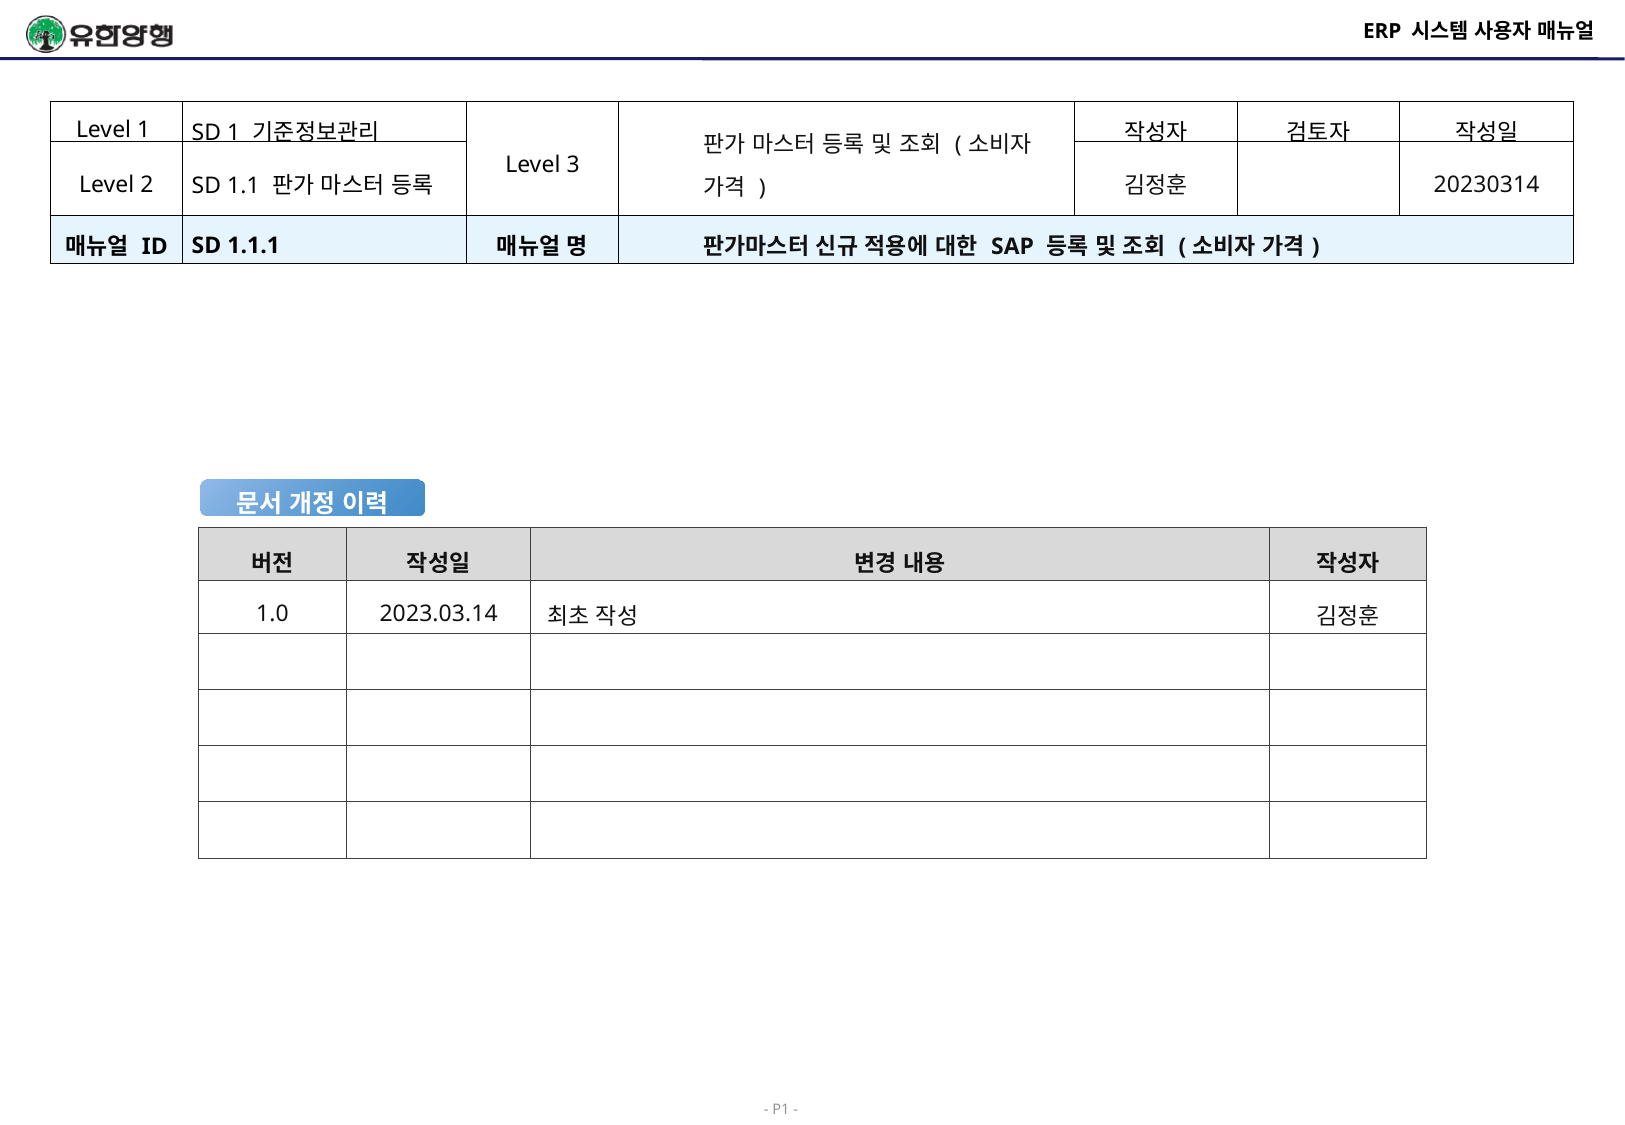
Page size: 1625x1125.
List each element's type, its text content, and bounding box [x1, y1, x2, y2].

table_header 작성자 [1270, 528, 1426, 580]
table_cell [1270, 746, 1426, 801]
table_header 작성자 [1075, 102, 1237, 141]
title ERP 시스템 사용자 매뉴얼 [905, 0, 1610, 132]
table_header 변경 내용 [531, 528, 1269, 580]
table_header SD 1 기준정보관리 [183, 102, 466, 141]
table_cell 김정훈 [1075, 142, 1237, 215]
table_cell [199, 634, 346, 689]
table_header 버전 [199, 528, 346, 580]
text_box 문서 개정 이력 [200, 479, 425, 516]
table_cell [347, 746, 530, 801]
table_cell 1.0 [199, 581, 346, 633]
table_cell 매뉴얼 명 [467, 216, 618, 263]
table_header 작성일 [347, 528, 530, 580]
table_cell [531, 634, 1269, 689]
table_cell [199, 746, 346, 801]
table_cell SD 1.1 판가 마스터 등록 [183, 142, 466, 215]
table_cell [199, 690, 346, 745]
table_cell [1270, 634, 1426, 689]
table_cell 2023.03.14 [347, 581, 530, 633]
table_header 판가 마스터 등록 및 조회 (소비자 가격 ) [619, 102, 1074, 215]
table_header Level 1 [51, 102, 182, 141]
table_header 검토자 [1238, 102, 1399, 141]
table_cell SD 1.1.1 [183, 216, 466, 263]
table_header 작성일 [1400, 102, 1573, 141]
table_cell [531, 690, 1269, 745]
table_cell [531, 802, 1269, 858]
table_cell 판가마스터 신규 적용에 대한 SAP 등록 및 조회 (소비자 가격) [619, 216, 1573, 263]
table_cell 20230314 [1400, 142, 1573, 215]
table_cell [199, 802, 346, 858]
table_cell [347, 802, 530, 858]
table_header Level 3 [467, 102, 618, 215]
picture [20, 11, 178, 55]
table_cell [531, 746, 1269, 801]
table_cell 매뉴얼 ID [51, 216, 182, 263]
table_cell [1238, 142, 1399, 215]
table_cell [1270, 690, 1426, 745]
table_cell [1270, 802, 1426, 858]
table_cell [347, 634, 530, 689]
table_cell 최초 작성 [531, 581, 1269, 633]
table_cell Level 2 [51, 142, 182, 215]
table_cell 김정훈 [1270, 581, 1426, 633]
table_cell [347, 690, 530, 745]
